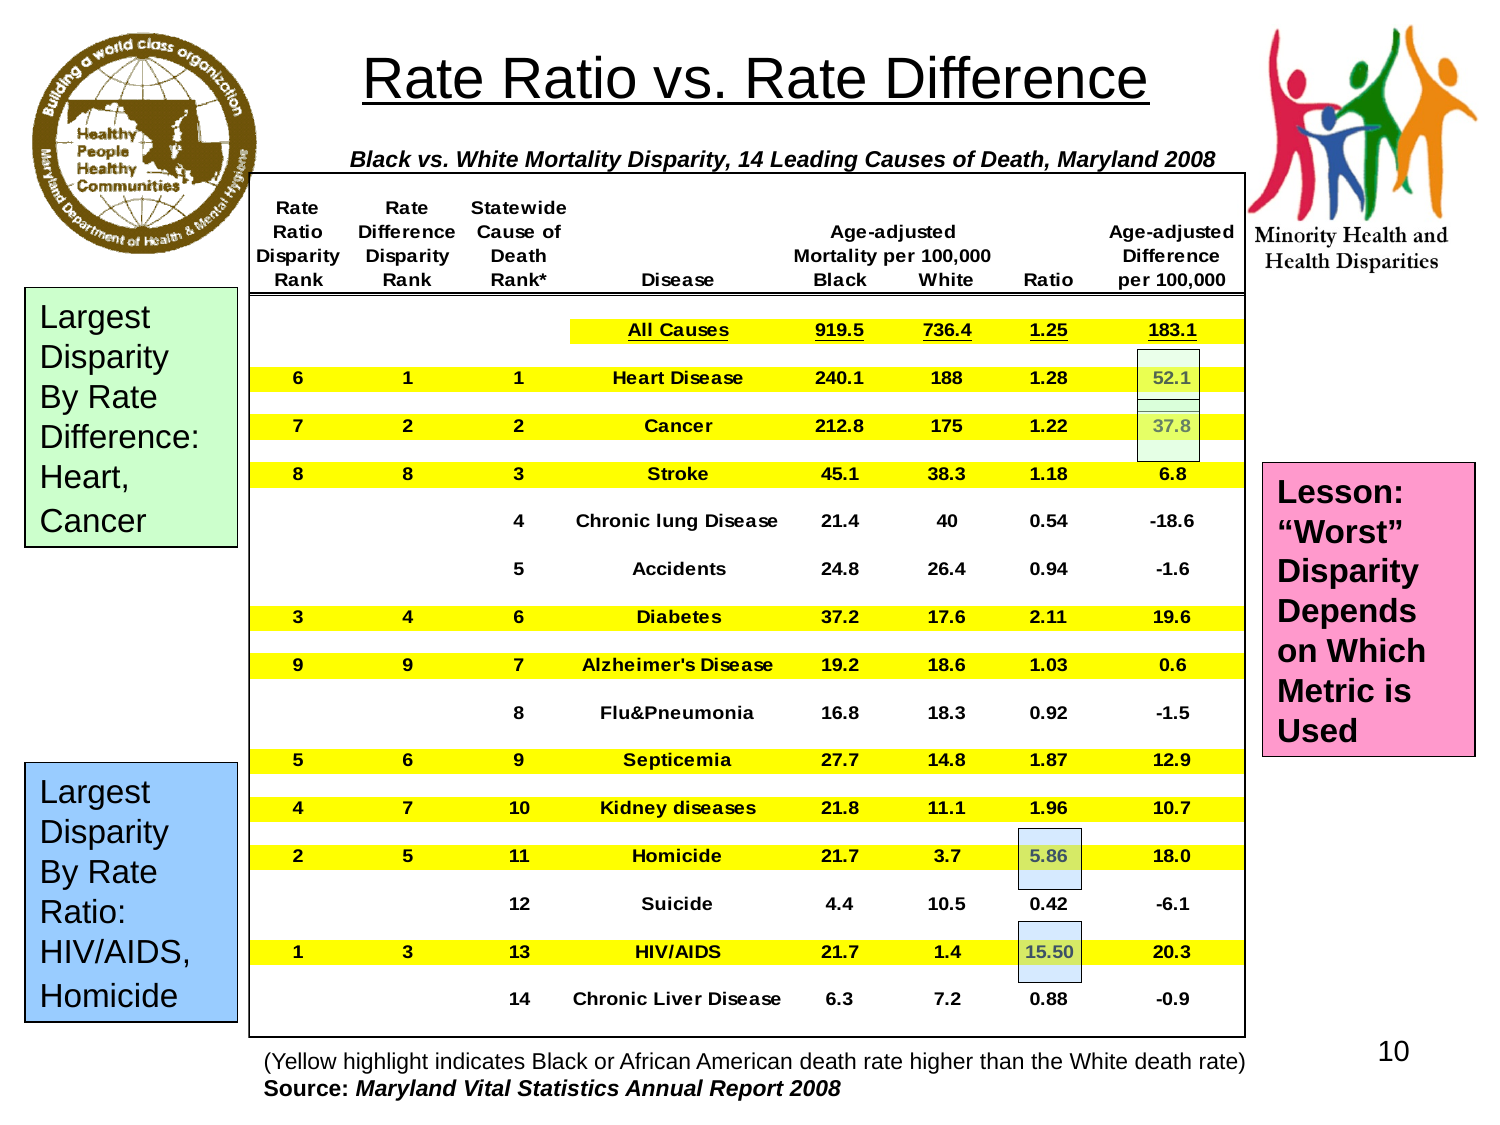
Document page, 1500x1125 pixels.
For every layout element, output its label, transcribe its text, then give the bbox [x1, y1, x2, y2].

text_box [24, 137, 1476, 1109]
picture [24, 24, 263, 137]
picture [1237, 24, 1483, 275]
title Rate Ratio vs. Rate Difference [37, 24, 1475, 125]
